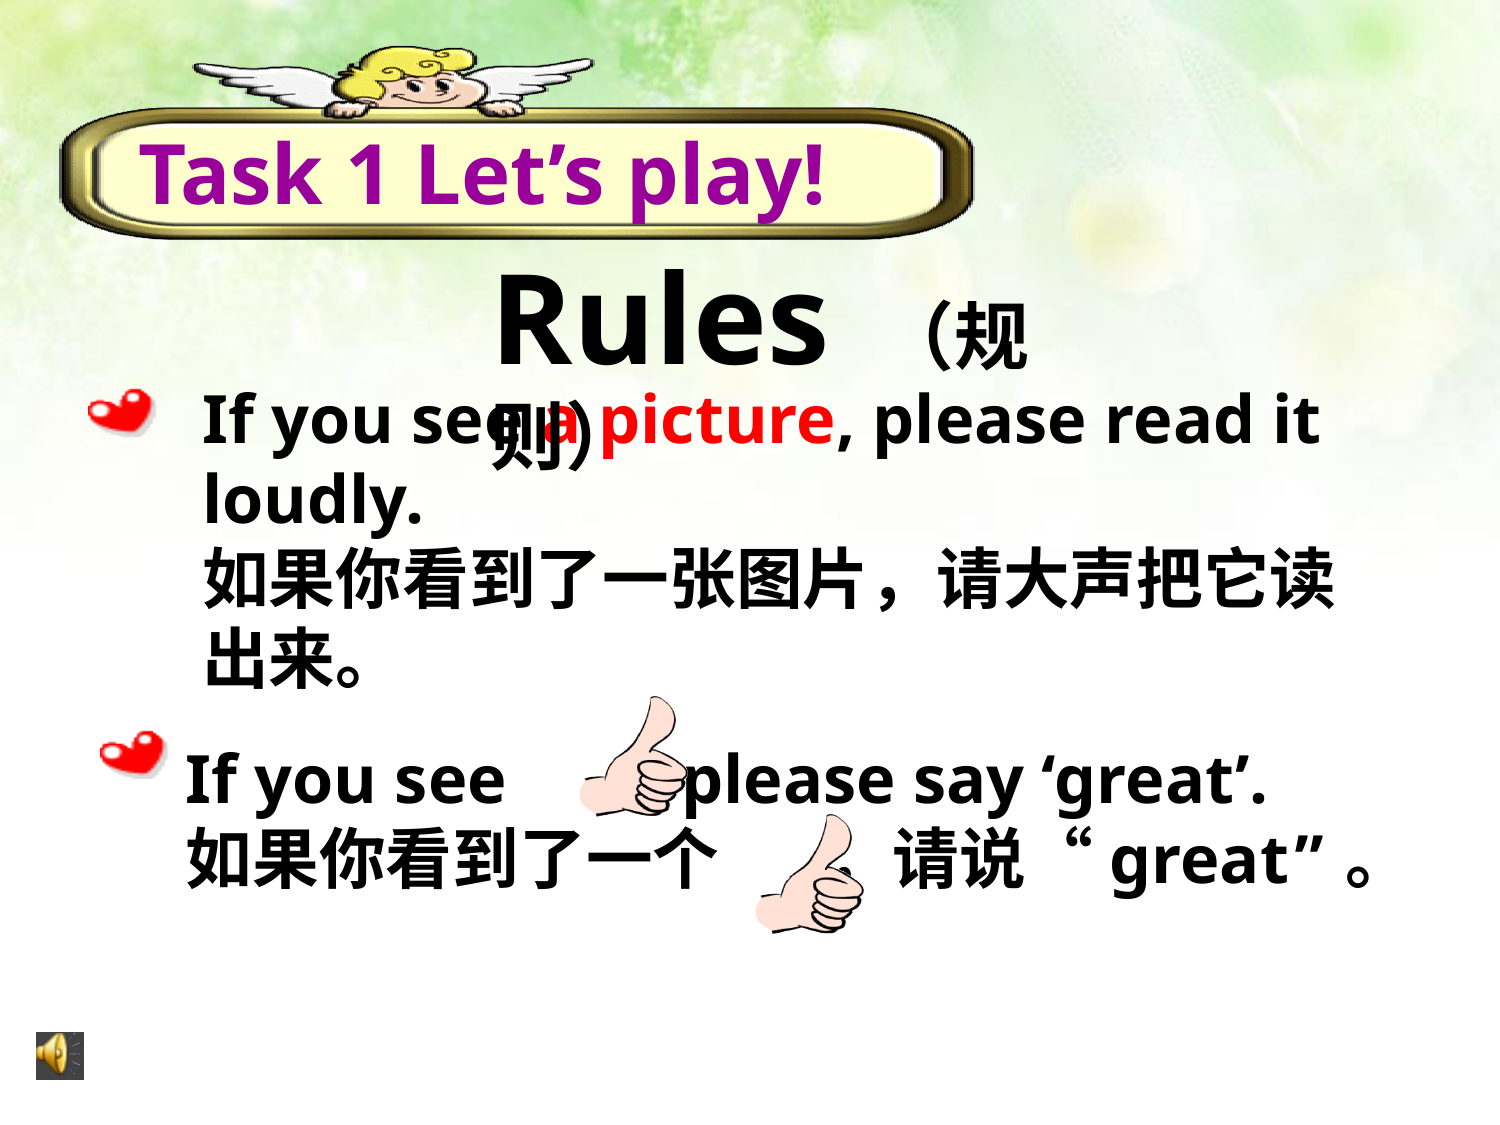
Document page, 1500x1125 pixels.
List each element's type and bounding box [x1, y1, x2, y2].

text_box [52, 42, 985, 243]
picture [0, 0, 1500, 1125]
